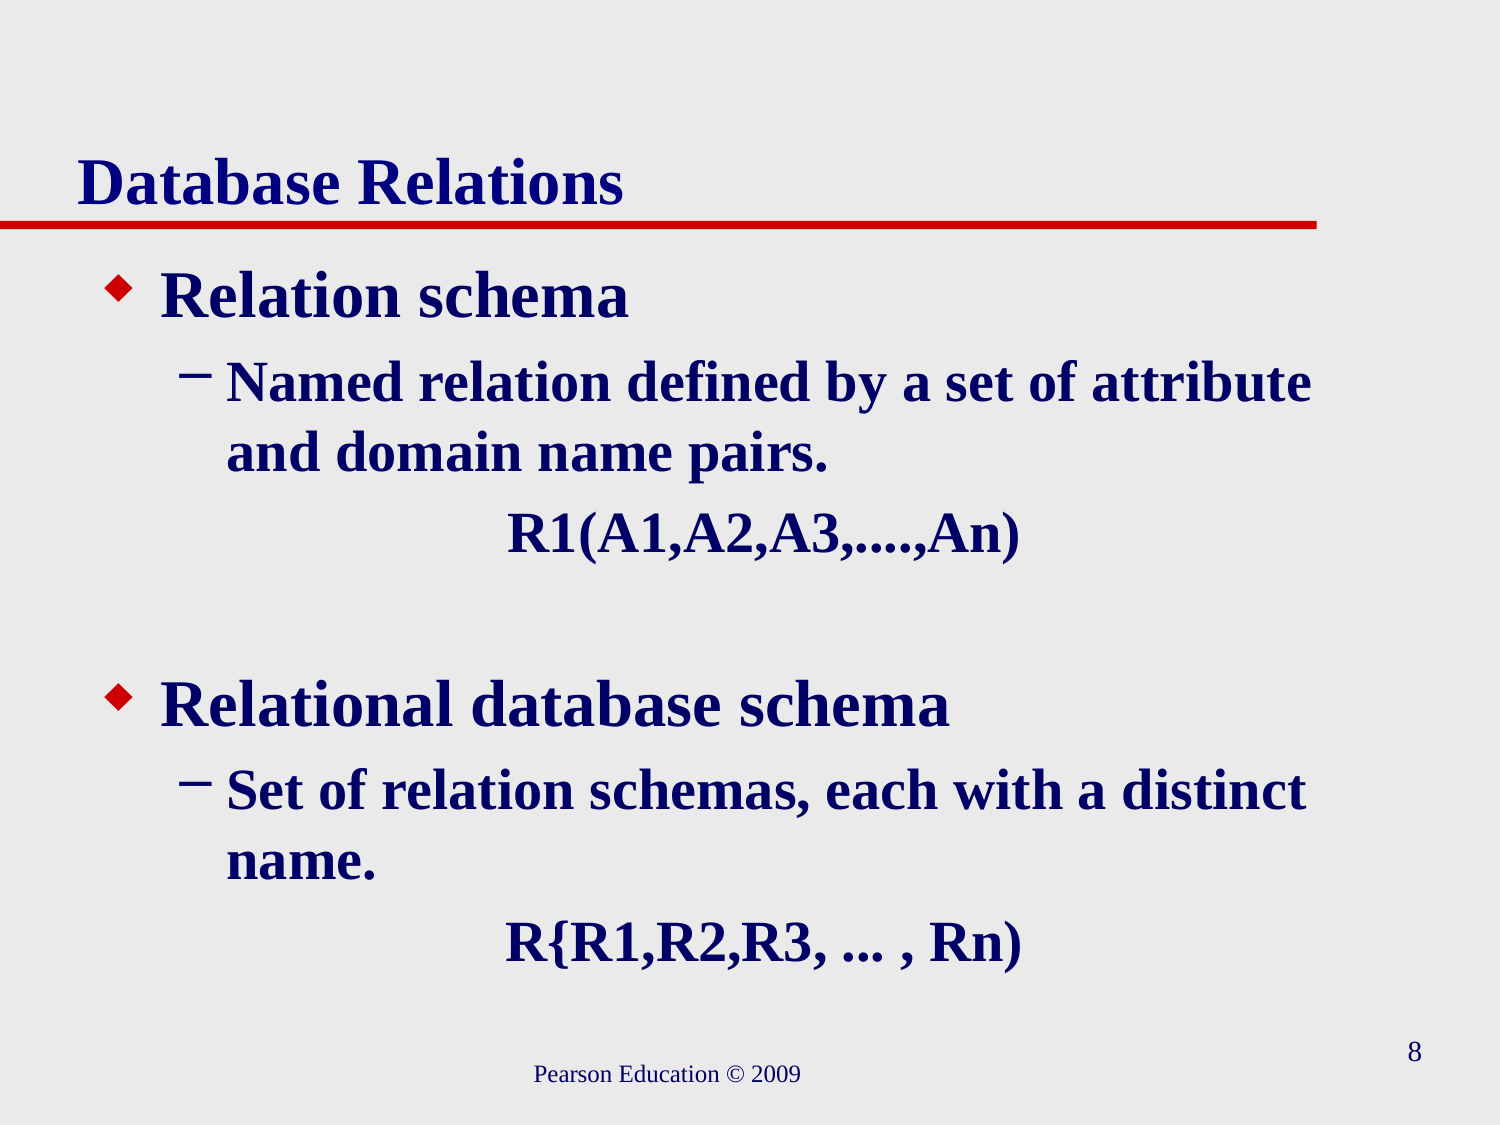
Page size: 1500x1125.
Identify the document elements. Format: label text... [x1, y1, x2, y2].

title Database Relations [62, 43, 1338, 226]
slide_number 8 [1125, 1012, 1438, 1088]
list Relation schema Named relation defined by a set of attribute and domain name pairs. R1(A1,A2,A3,....,An) Relational database schema Set of relation schemas, each with a distinct name. R{R1,R2,R3, ... , Rn) [89, 243, 1365, 919]
text_box Pearson Education © 2009 [512, 1050, 1038, 1095]
